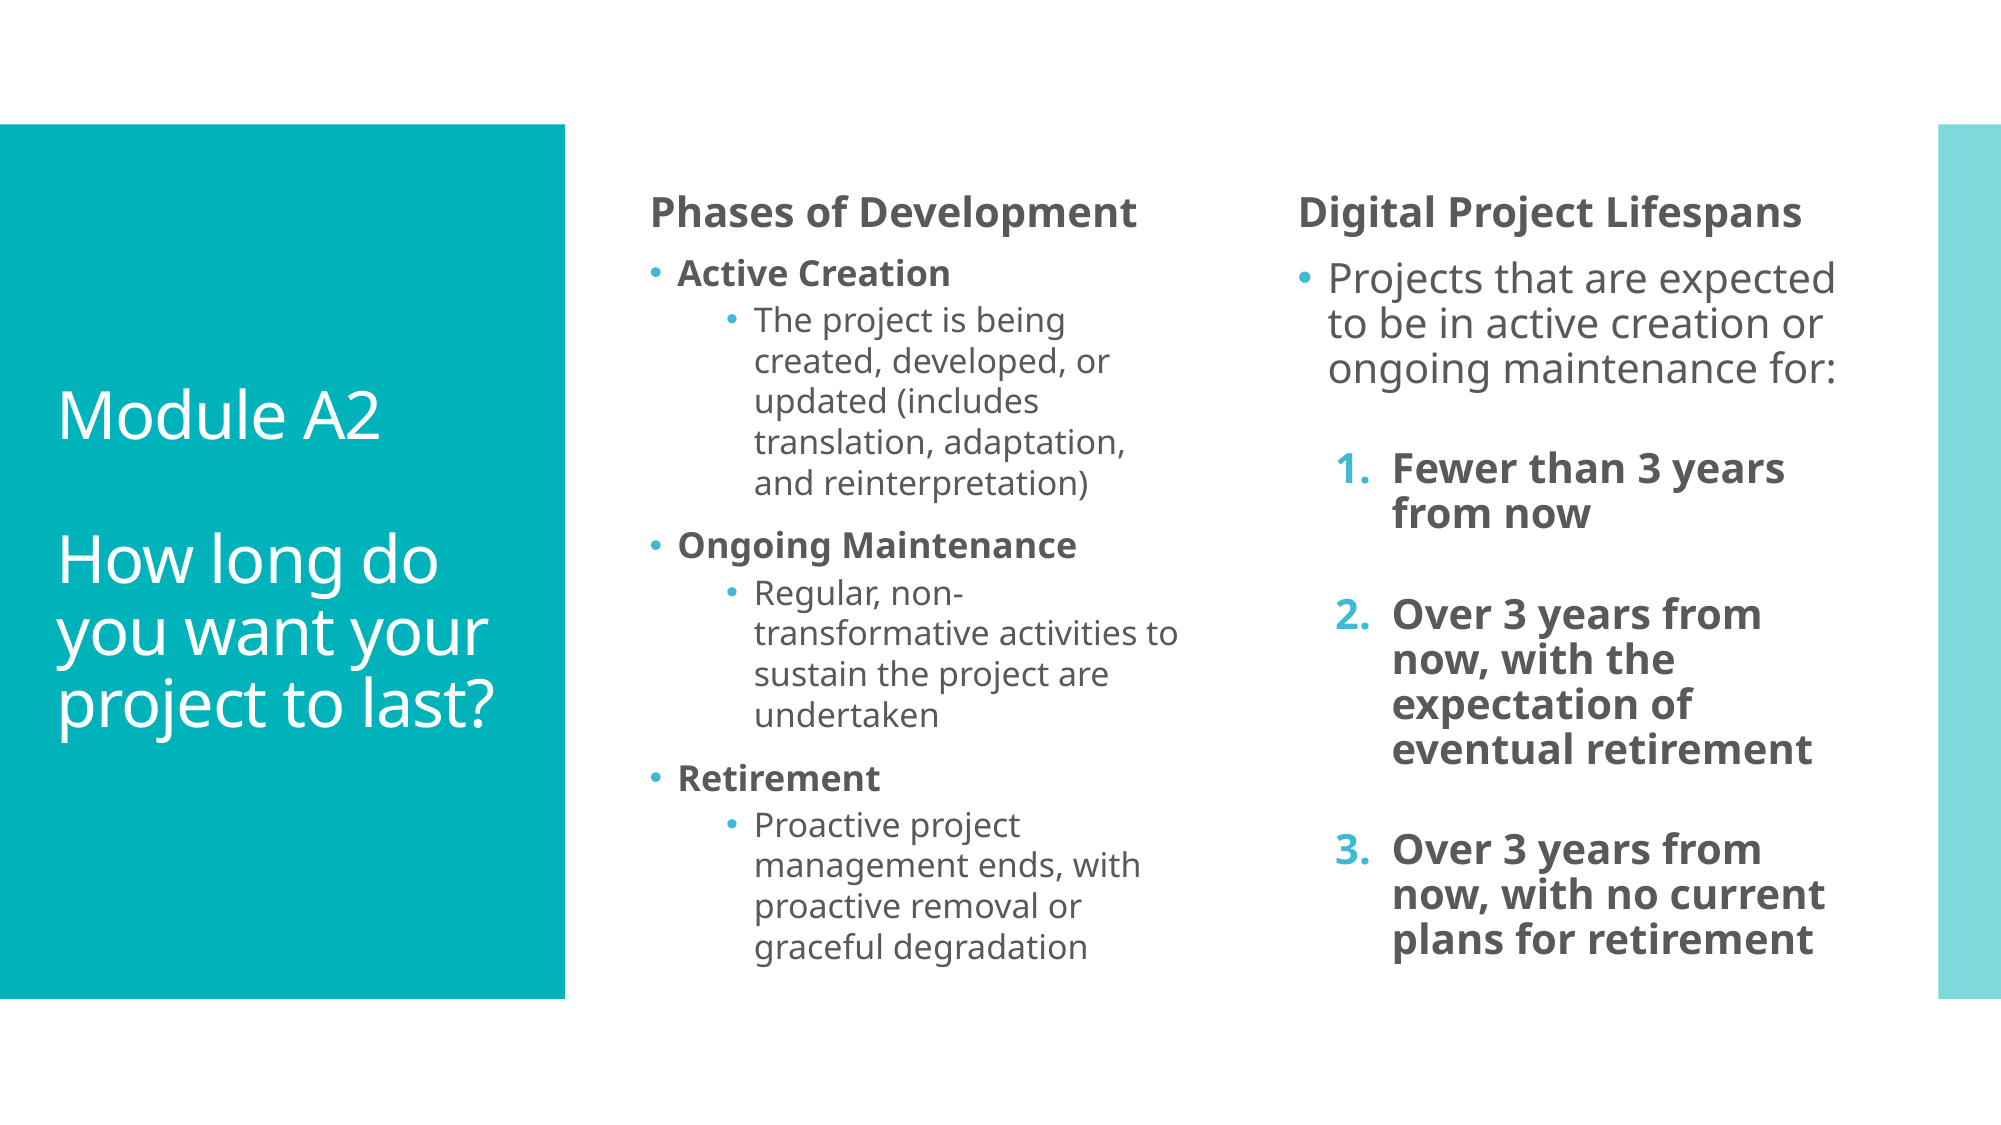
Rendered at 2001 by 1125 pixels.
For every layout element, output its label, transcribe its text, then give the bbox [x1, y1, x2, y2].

list Active Creation The project is being created, developed, or updated (includes translation, adaptation, and reinterpretation) Ongoing Maintenance Regular, non-transformative activities to sustain the project are undertaken Retirement Proactive project management ends, with proactive removal or graceful degradation [634, 244, 1205, 977]
list Digital Project Lifespans [1282, 167, 1853, 244]
list Phases of Development [634, 167, 1205, 244]
list Projects that are expected to be in active creation or ongoing maintenance for: Fewer than 3 years from now Over 3 years from now, with the expectation of eventual retirement Over 3 years from now, with no current plans for retirement [1282, 244, 1853, 977]
title Module A2 How long do you want your project to last? [41, 184, 525, 940]
